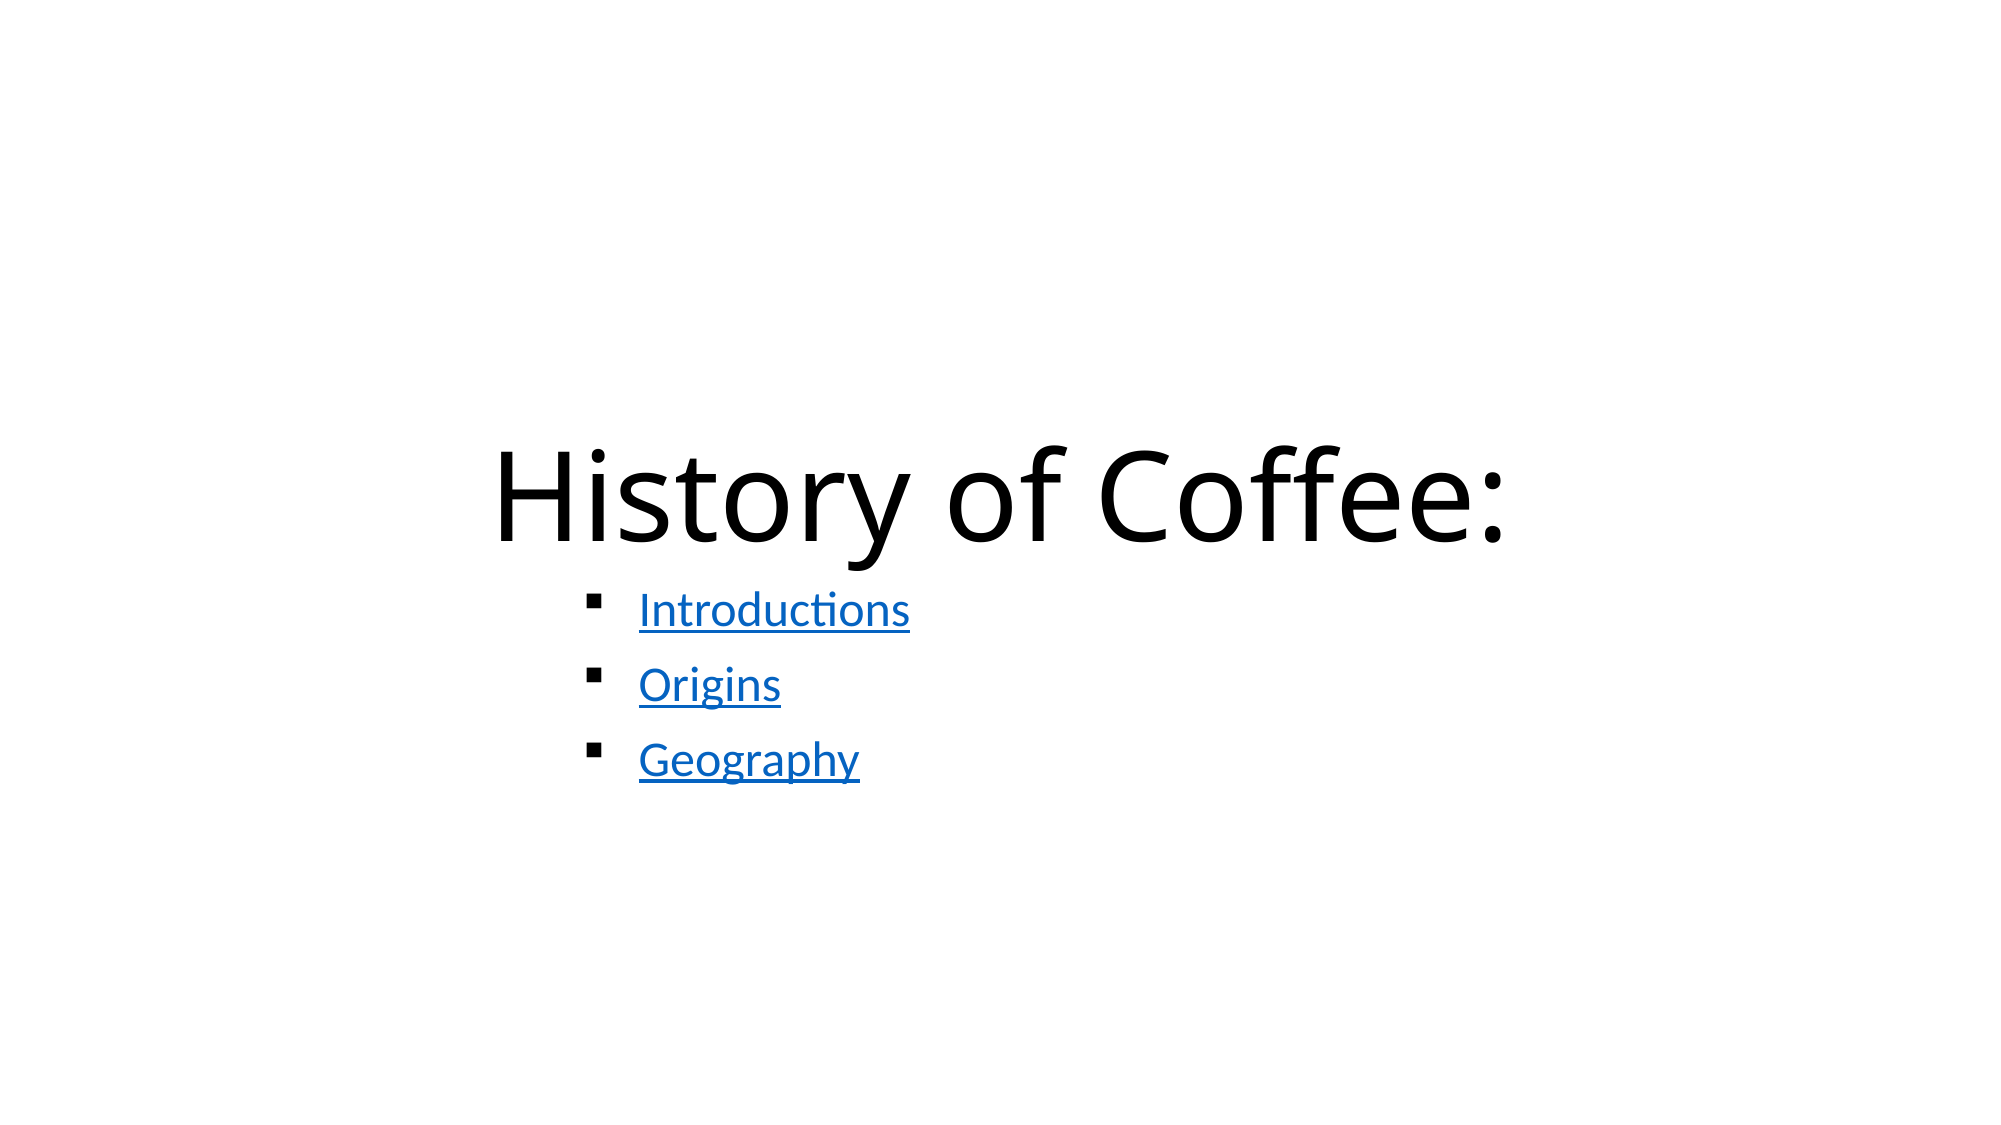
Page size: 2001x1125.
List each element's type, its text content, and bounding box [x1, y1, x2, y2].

subtitle Introductions Origins Geography [567, 575, 1750, 848]
title History of Coffee: [249, 184, 1750, 576]
